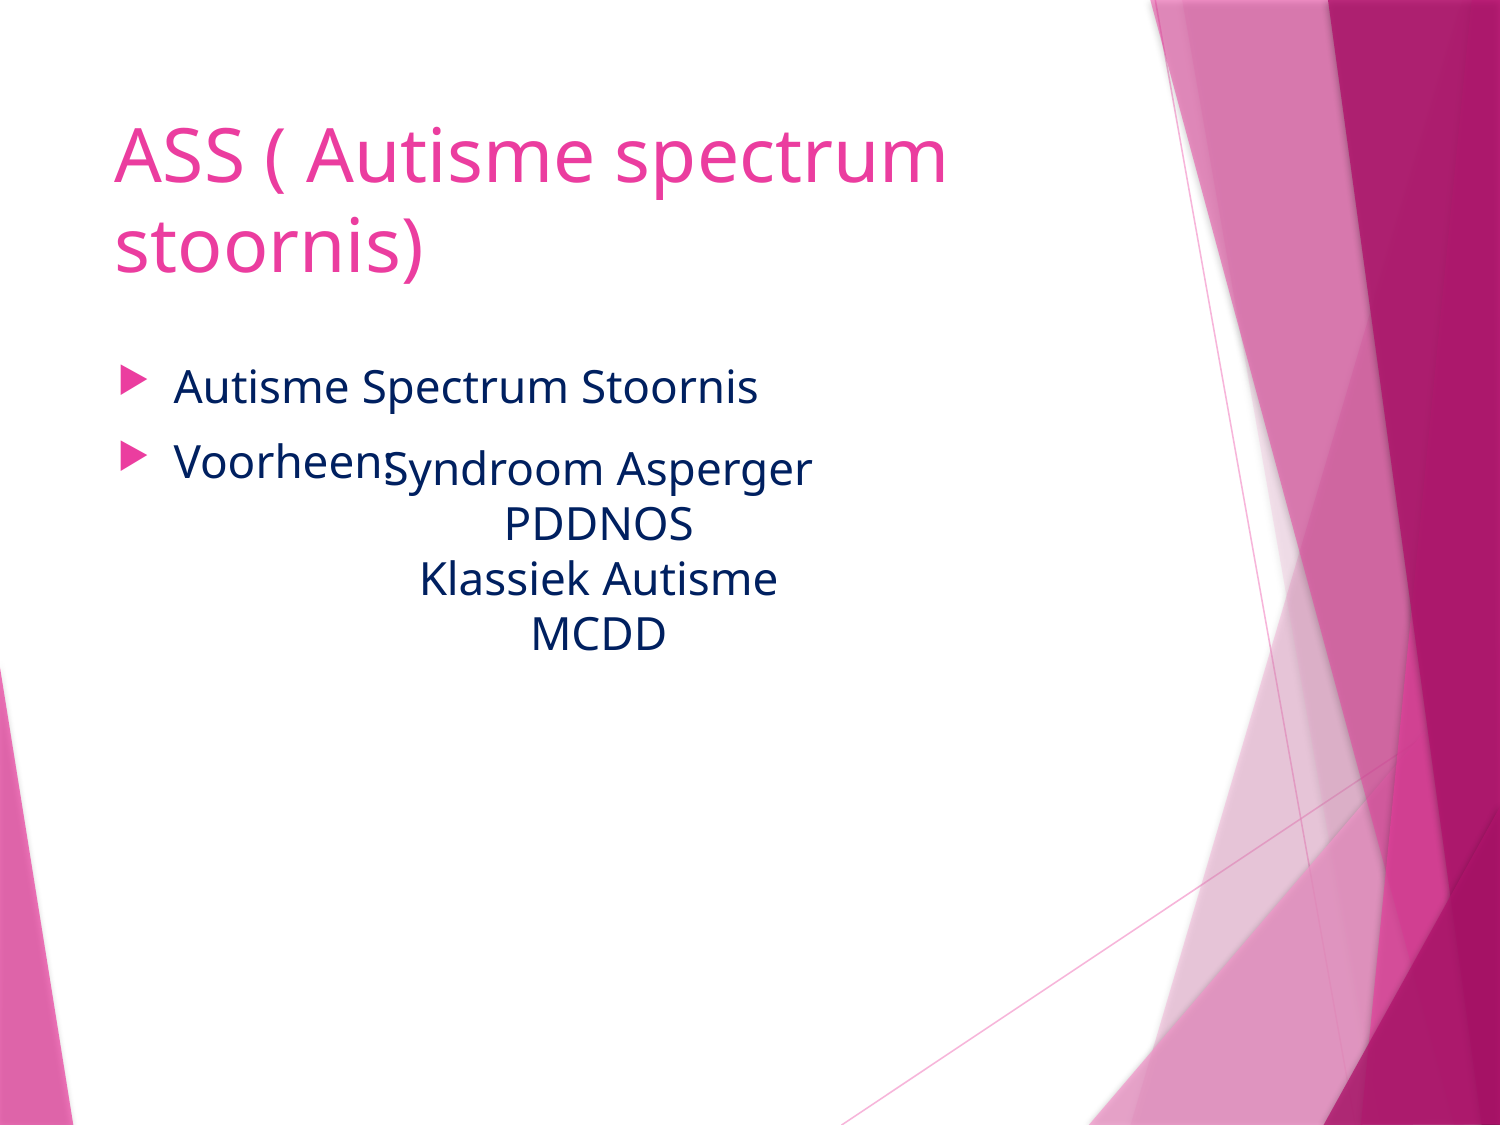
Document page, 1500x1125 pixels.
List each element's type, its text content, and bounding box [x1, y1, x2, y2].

list Autisme Spectrum Stoornis Voorheen: [102, 349, 942, 594]
title ASS ( Autisme spectrum stoornis) [99, 99, 1142, 317]
text_box Syndroom Asperger PDDNOS Klassiek Autisme MCDD [256, 432, 942, 668]
